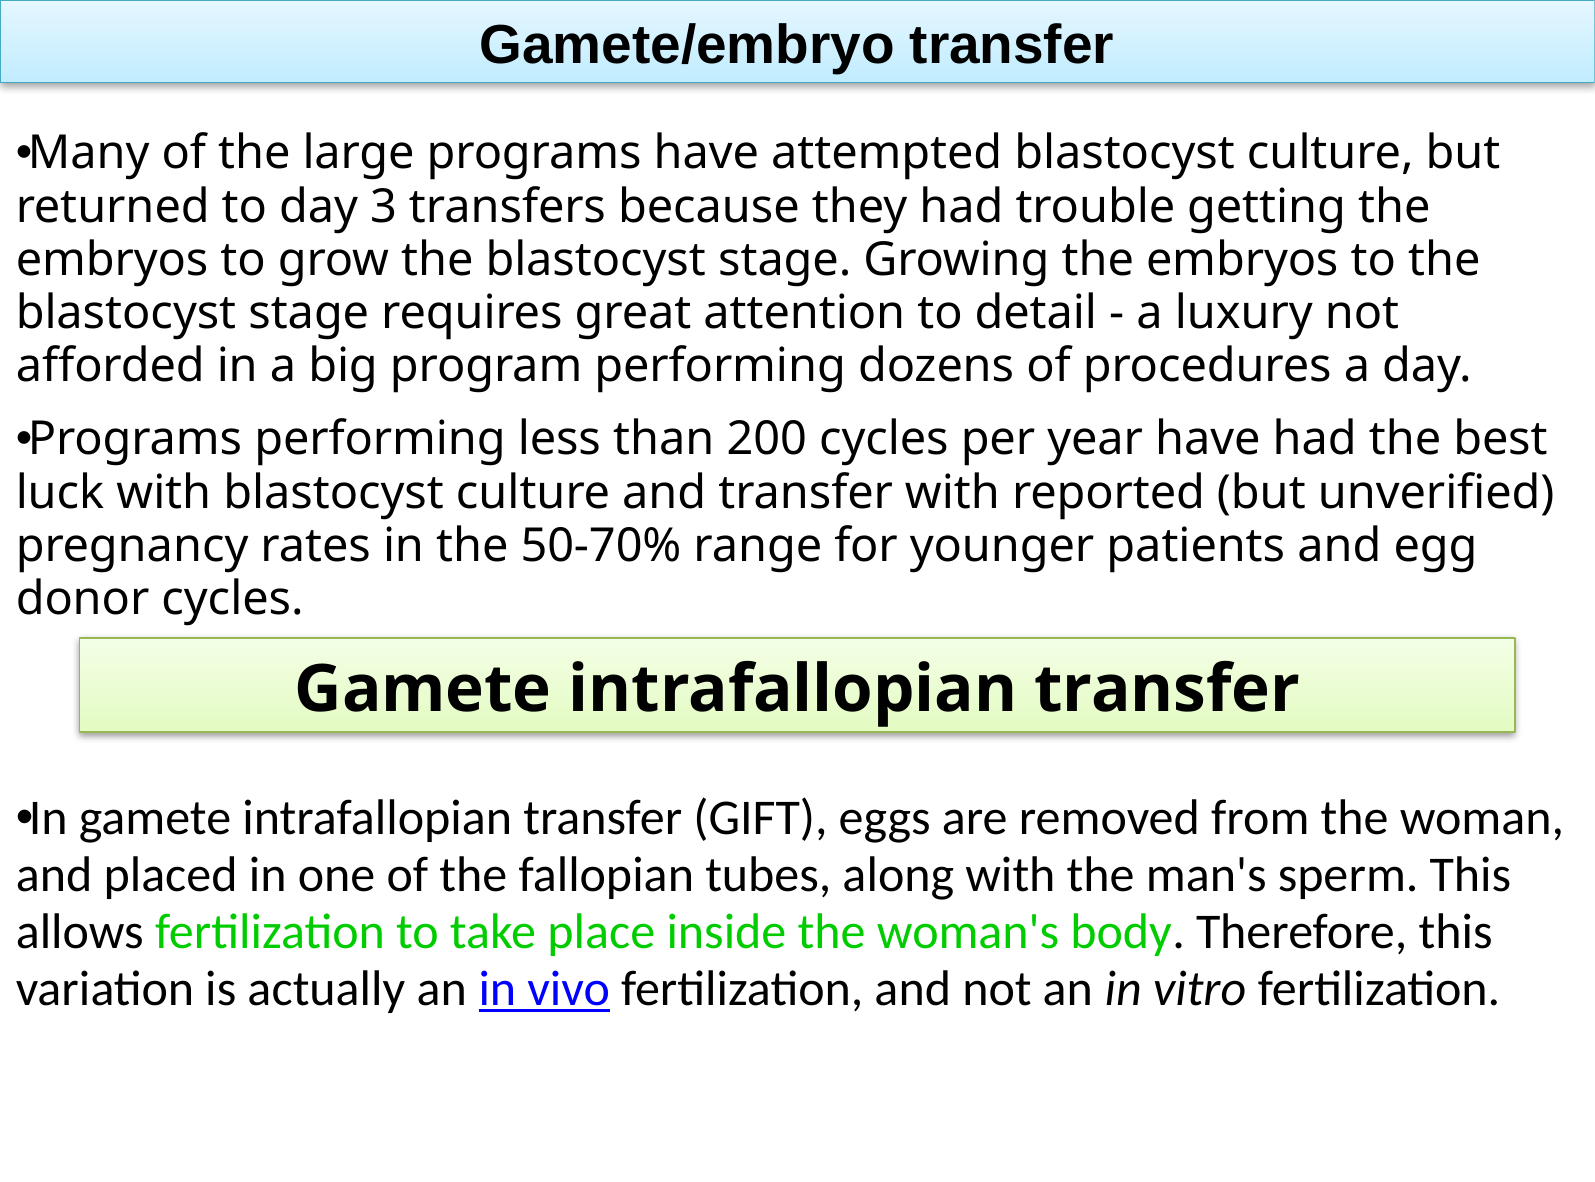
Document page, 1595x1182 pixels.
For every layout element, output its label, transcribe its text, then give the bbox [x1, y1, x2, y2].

title Gamete/embryo transfer [0, 0, 1595, 83]
list Many of the large programs have attempted blastocyst culture, but returned to day 3 transfers because they had trouble getting the embryos to grow the blastocyst stage. Growing the embryos to the blastocyst stage requires great attention to detail - a luxury not afforded in a big program performing dozens of procedures a day. Programs performing less than 200 cycles per year have had the best luck with blastocyst culture and transfer with reported (but unverified) pregnancy rates in the 50-70% range for younger patients and egg donor cycles. In gamete intrafallopian transfer (GIFT), eggs are removed from the woman, and placed in one of the fallopian tubes, along with the man's sperm. This allows fertilization to take place inside the woman's body. Therefore, this variation is actually an in vivo fertilization, and not an in vitro fertilization. [0, 118, 1595, 1144]
text_box Gamete intrafallopian transfer [79, 637, 1516, 733]
